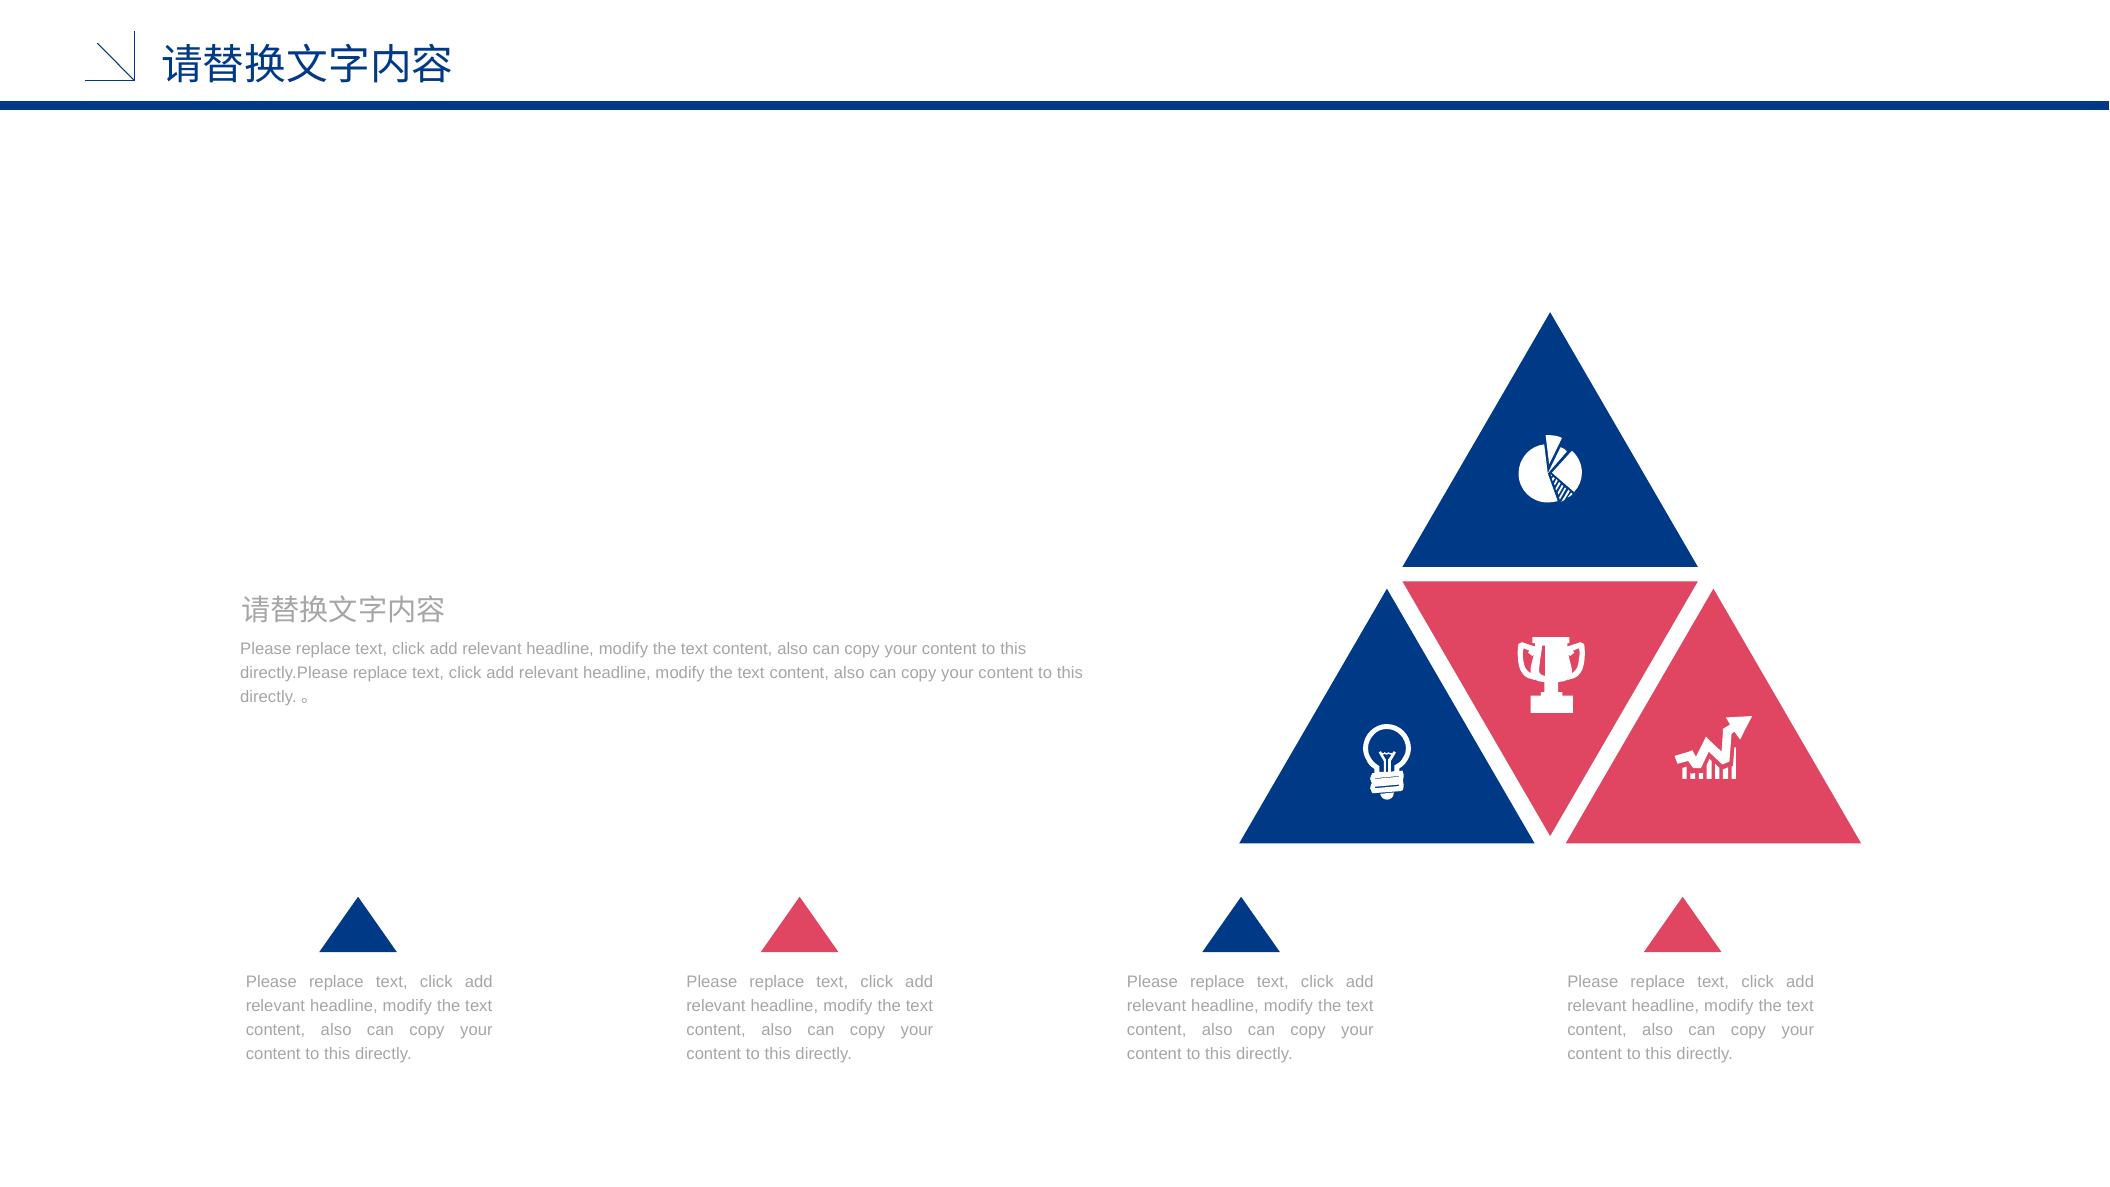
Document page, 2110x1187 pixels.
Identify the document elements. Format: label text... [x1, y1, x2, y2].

text_box Please replace text, click add relevant headline, modify the text content, also can copy your content to this directly. [1552, 959, 1830, 1070]
text_box Please replace text, click add relevant headline, modify the text content, also can copy your content to this directly. [1112, 959, 1389, 1070]
text_box [758, 894, 841, 954]
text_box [1565, 588, 1862, 844]
text_box [1200, 894, 1283, 954]
text_box 请替换文字内容 [145, 22, 500, 94]
text_box [1641, 894, 1724, 954]
text_box Please replace text, click add relevant headline, modify the text content, also can copy your content to this directly. [671, 959, 949, 1070]
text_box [1402, 312, 1698, 567]
text_box Please replace text, click add relevant headline, modify the text content, also can copy your content to this directly.Please replace text, click add relevant headline, modify the text content, also can copy your content to this directly.。 [225, 626, 1143, 713]
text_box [1239, 588, 1535, 844]
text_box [1402, 581, 1698, 837]
text_box [317, 894, 399, 954]
text_box 请替换文字内容 [226, 577, 461, 626]
text_box Please replace text, click add relevant headline, modify the text content, also can copy your content to this directly. [231, 959, 508, 1070]
